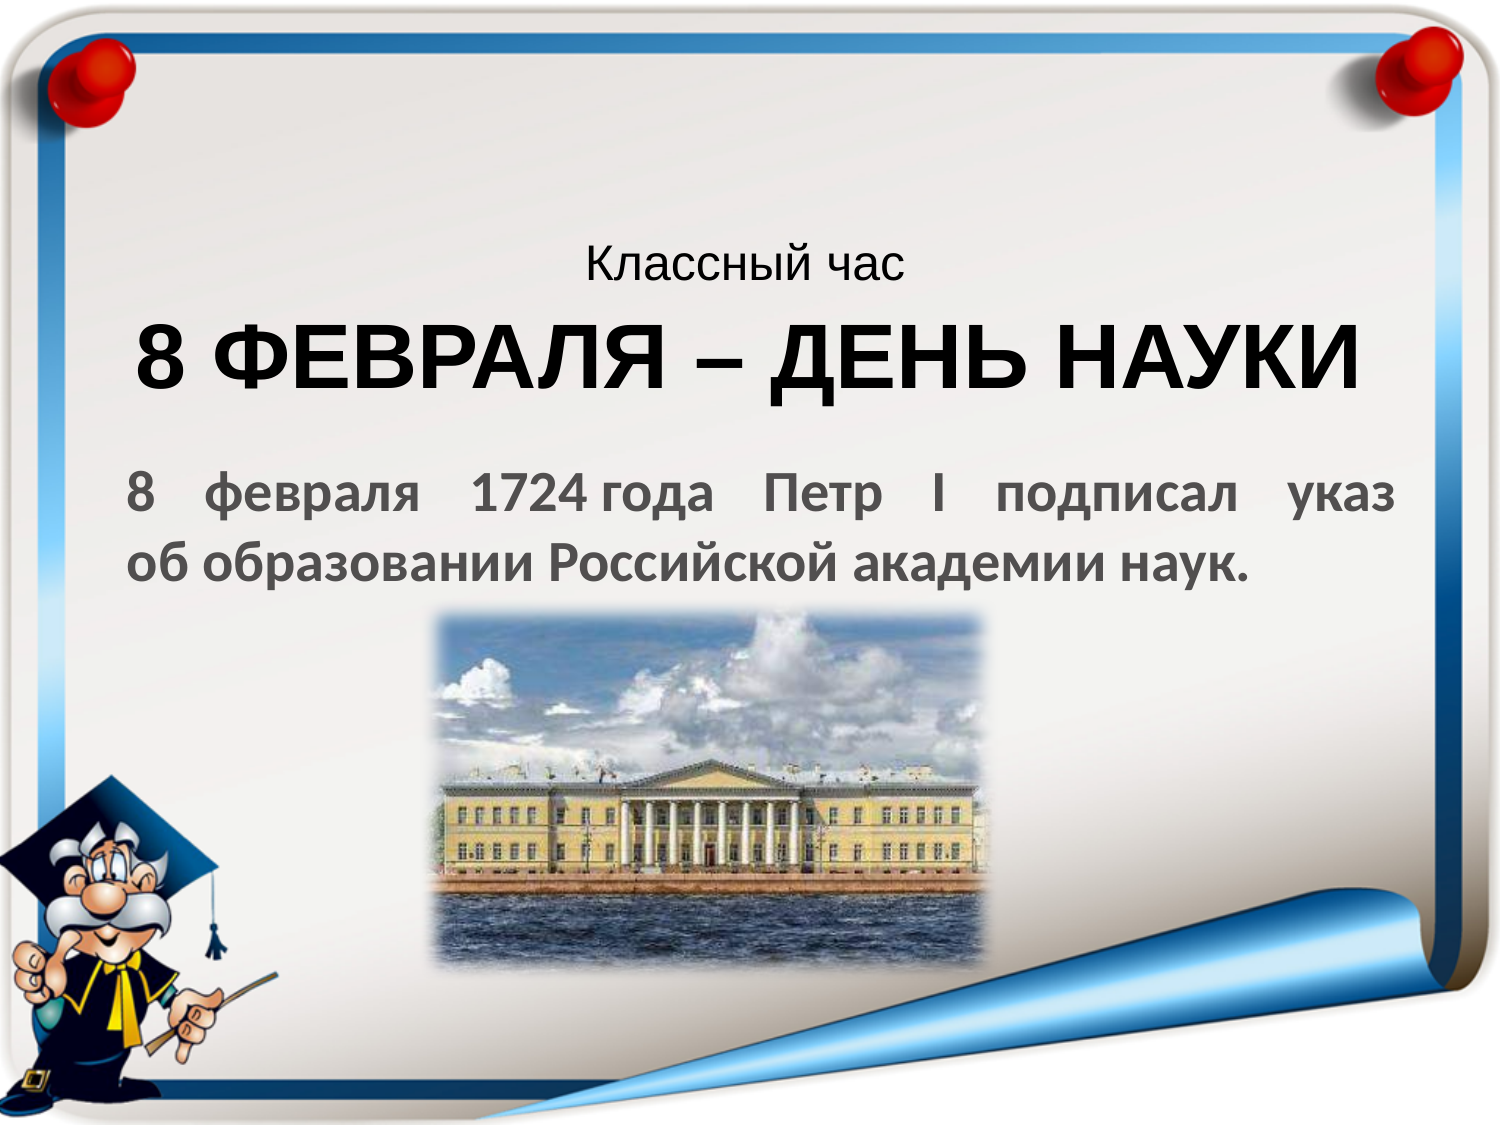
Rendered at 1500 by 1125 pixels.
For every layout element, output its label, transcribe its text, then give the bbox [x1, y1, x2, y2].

text_box Классный час [123, 208, 1367, 313]
text_box 8 февраля 1724 года Петр I подписал указ об образовании Российской академии наук. [112, 445, 1412, 600]
picture [0, 0, 1500, 1125]
title 8 февраля – День науки [112, 231, 1388, 445]
